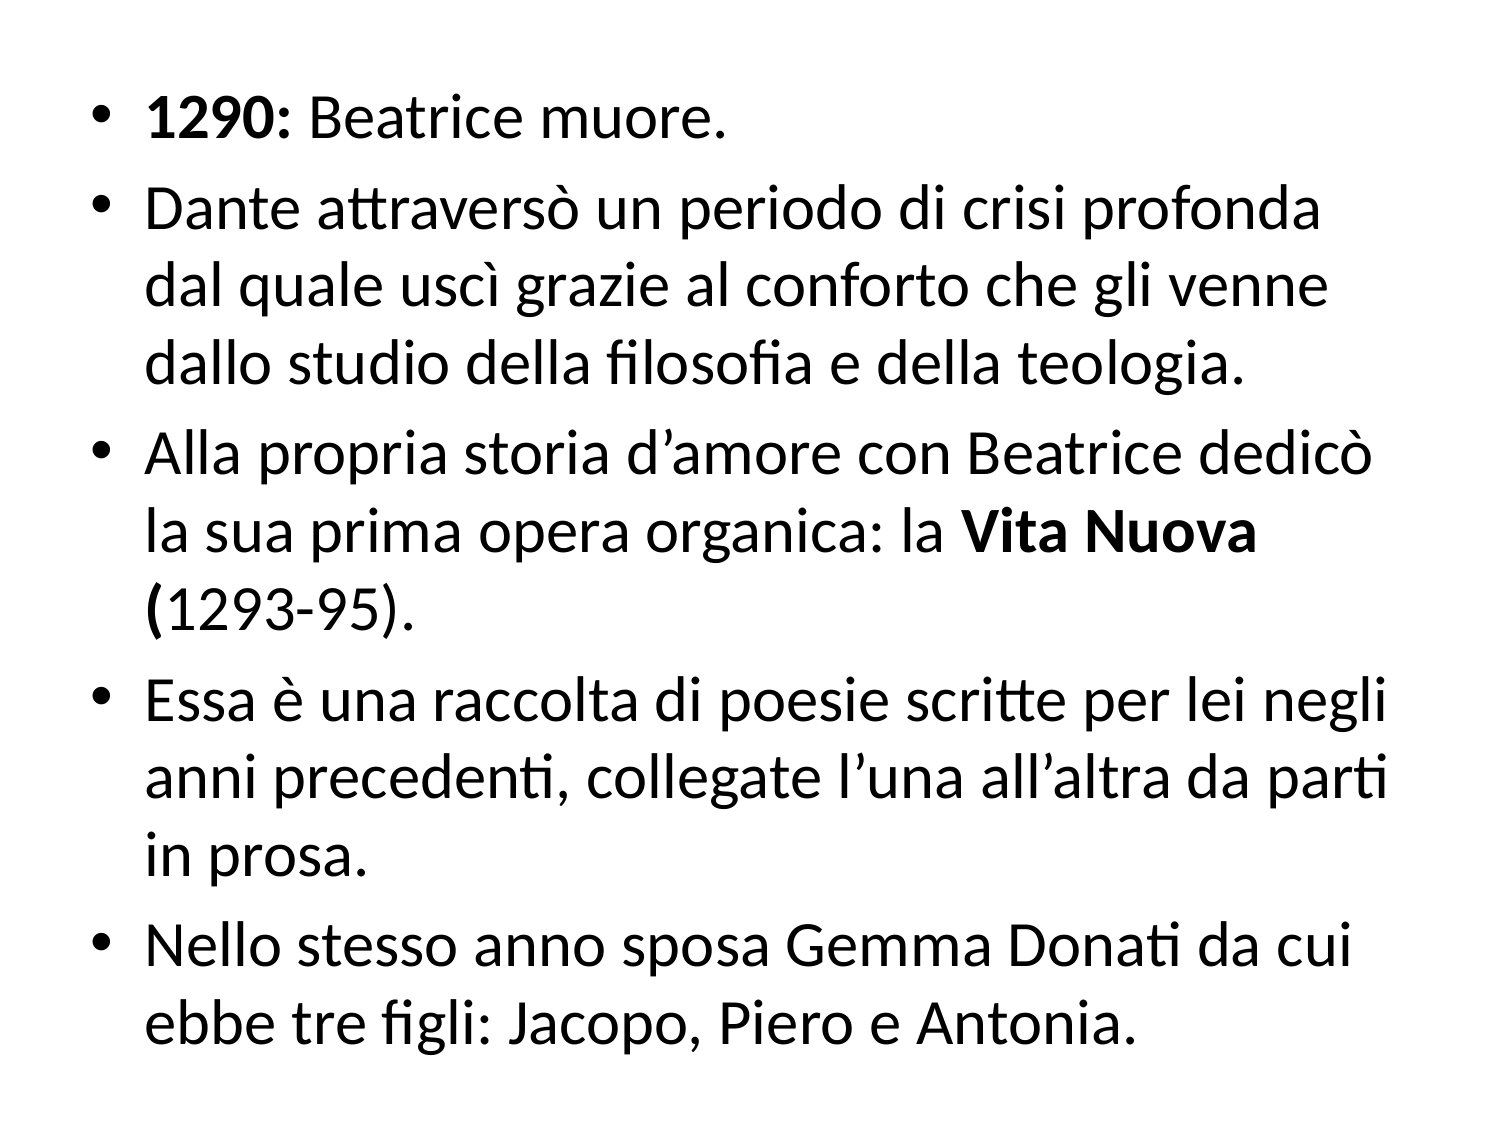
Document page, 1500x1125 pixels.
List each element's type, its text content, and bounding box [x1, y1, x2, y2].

list 1290: Beatrice muore. Dante attraversò un periodo di crisi profonda dal quale uscì grazie al conforto che gli venne dallo studio della filosofia e della teologia. Alla propria storia d’amore con Beatrice dedicò la sua prima opera organica: la Vita Nuova (1293-95). Essa è una raccolta di poesie scritte per lei negli anni precedenti, collegate l’una all’altra da parti in prosa. Nello stesso anno sposa Gemma Donati da cui ebbe tre figli: Jacopo, Piero e Antonia. [75, 66, 1425, 1071]
